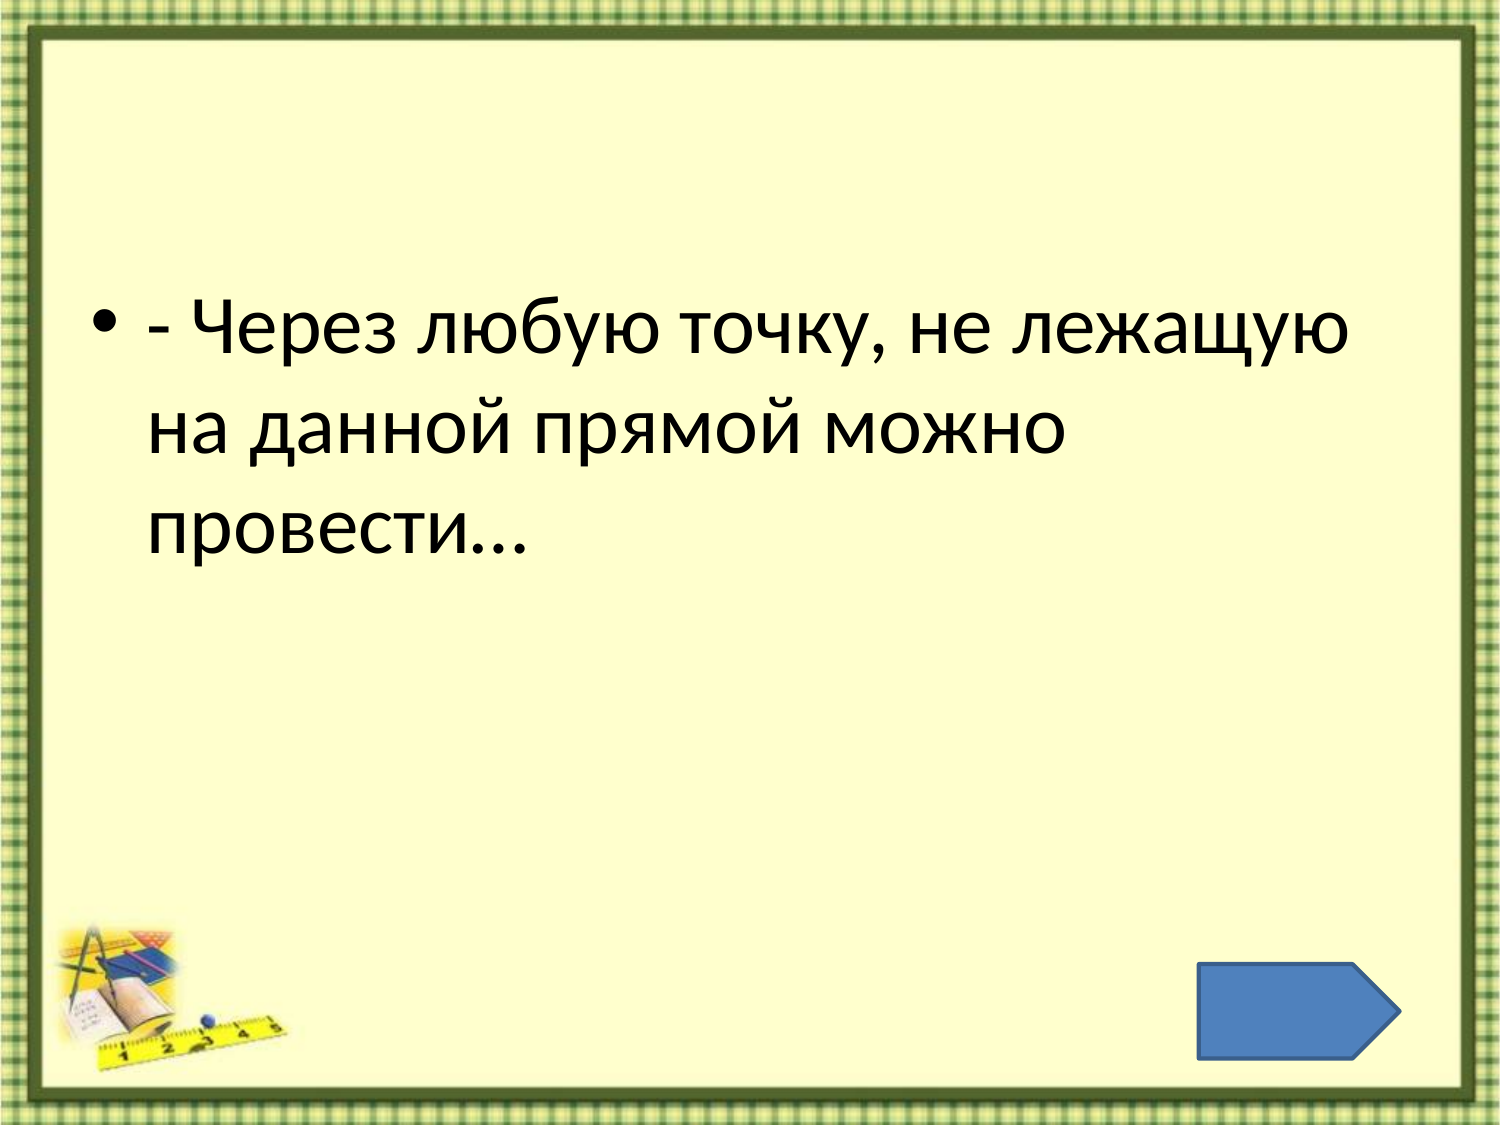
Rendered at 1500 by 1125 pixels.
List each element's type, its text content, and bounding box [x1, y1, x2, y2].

picture [0, 0, 1500, 1125]
text_box [1196, 961, 1402, 1061]
list - Через любую точку, не лежащую на данной прямой можно провести… [75, 262, 1425, 1005]
